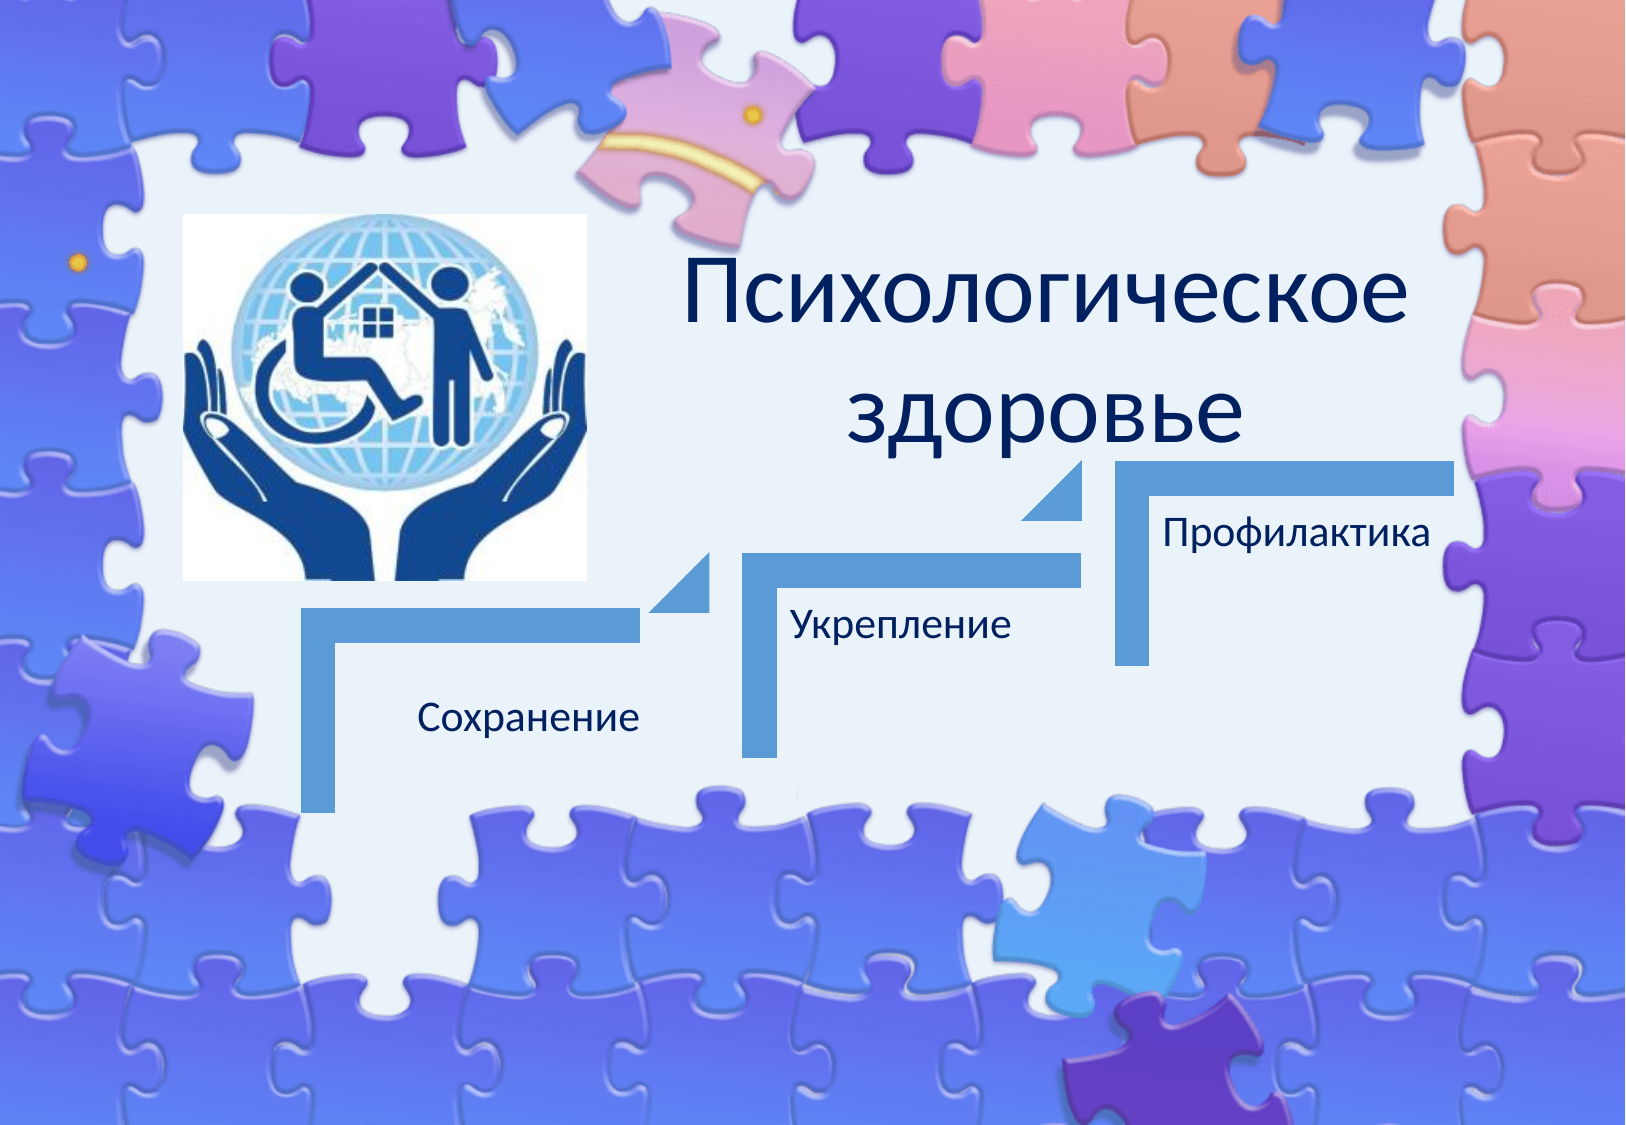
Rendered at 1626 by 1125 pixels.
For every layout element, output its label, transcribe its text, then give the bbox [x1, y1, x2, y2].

picture [0, 0, 1625, 1125]
text_box Психологическое здоровье [587, 214, 1564, 470]
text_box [370, 343, 1454, 1066]
